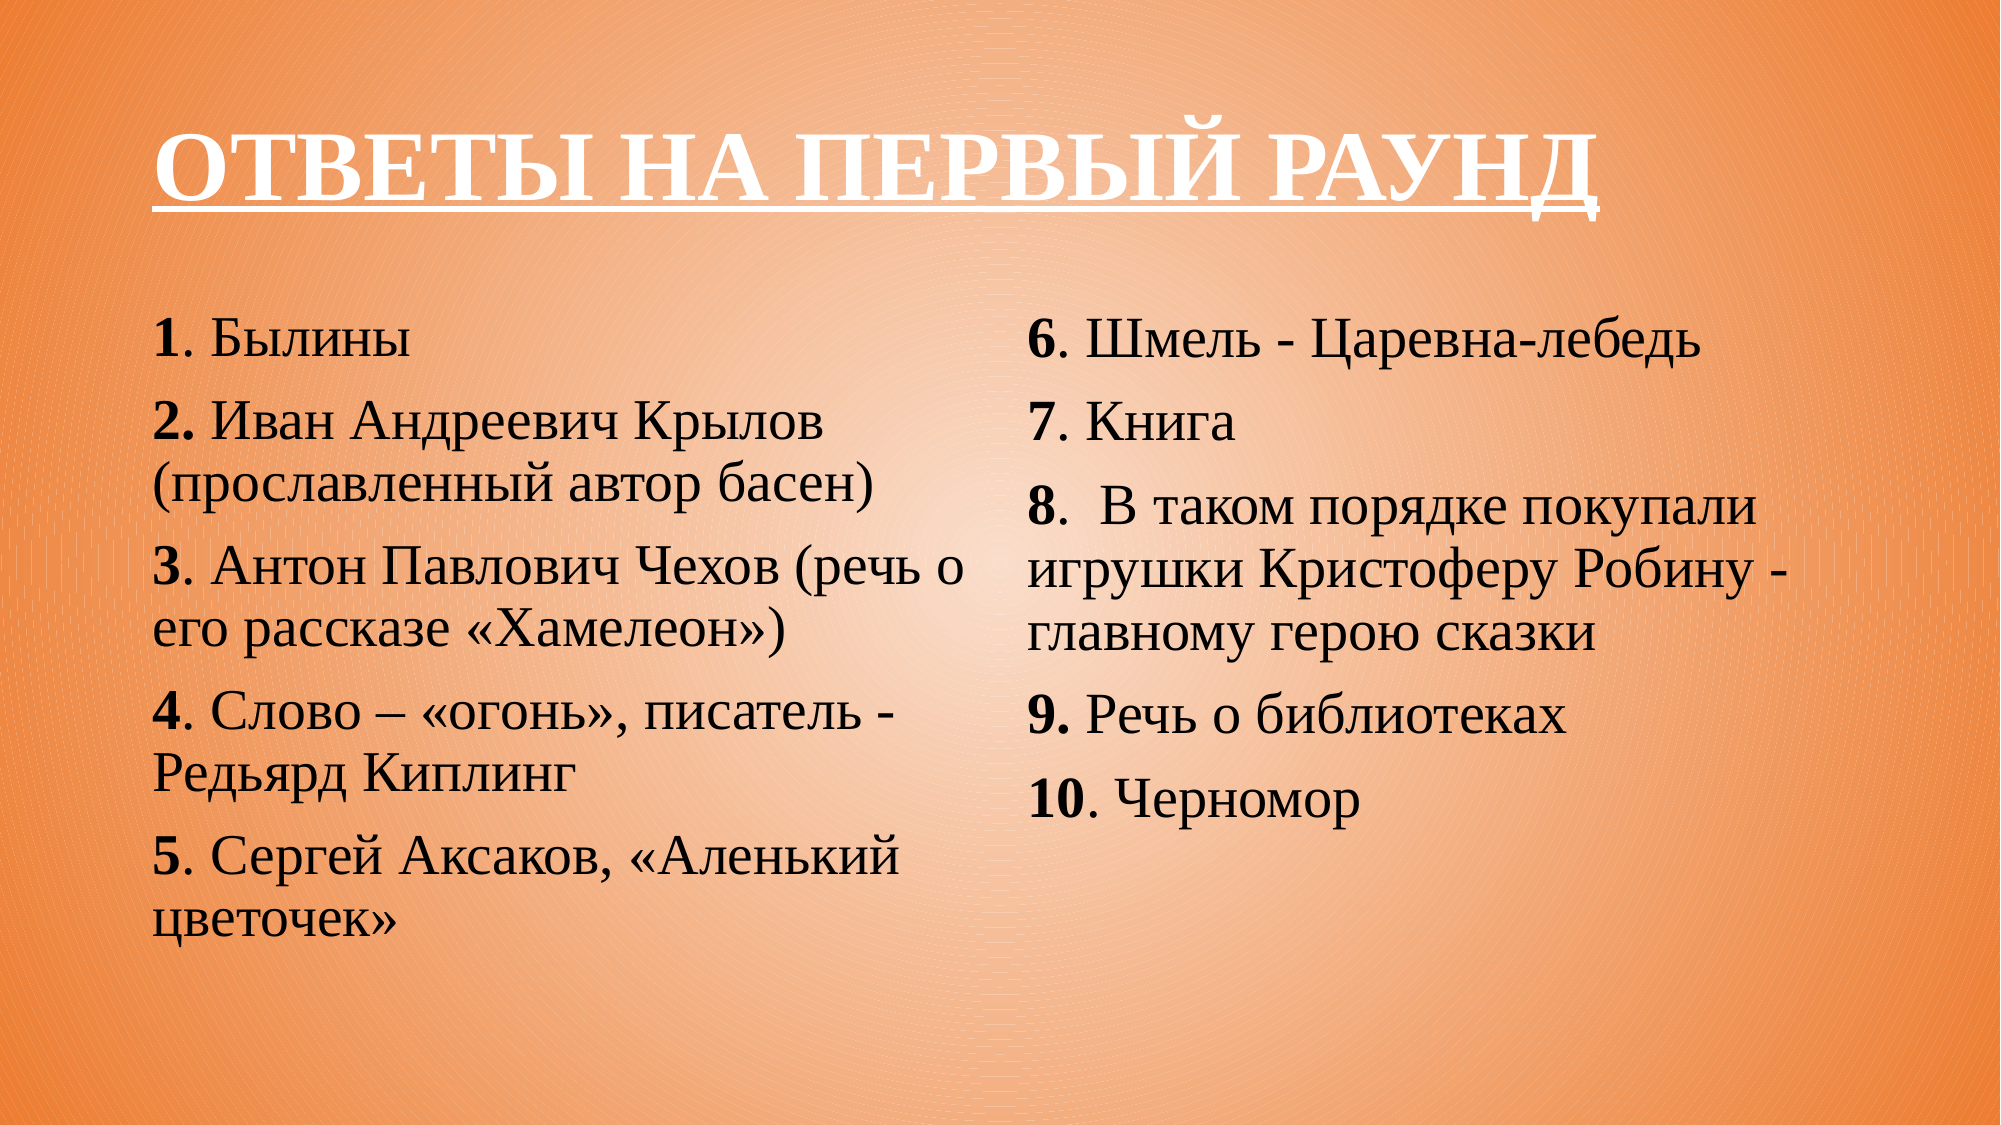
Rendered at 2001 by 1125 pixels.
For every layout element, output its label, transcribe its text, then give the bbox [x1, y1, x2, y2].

list 6. Шмель - Царевна-лебедь 7. Книга 8. В таком порядке покупали игрушки Кристоферу Робину - главному герою сказки 9. Речь о библиотеках 10. Черномор [1012, 299, 1863, 909]
list 1. Былины 2. Иван Андреевич Крылов (прославленный автор басен) 3. Антон Павлович Чехов (речь о его рассказе «Хамелеон») 4. Слово – «огонь», писатель - Редьярд Киплинг 5. Сергей Аксаков, «Аленький цветочек» [137, 299, 1000, 960]
title ОТВЕТЫ НА ПЕРВЫЙ РАУНД [137, 59, 1863, 278]
